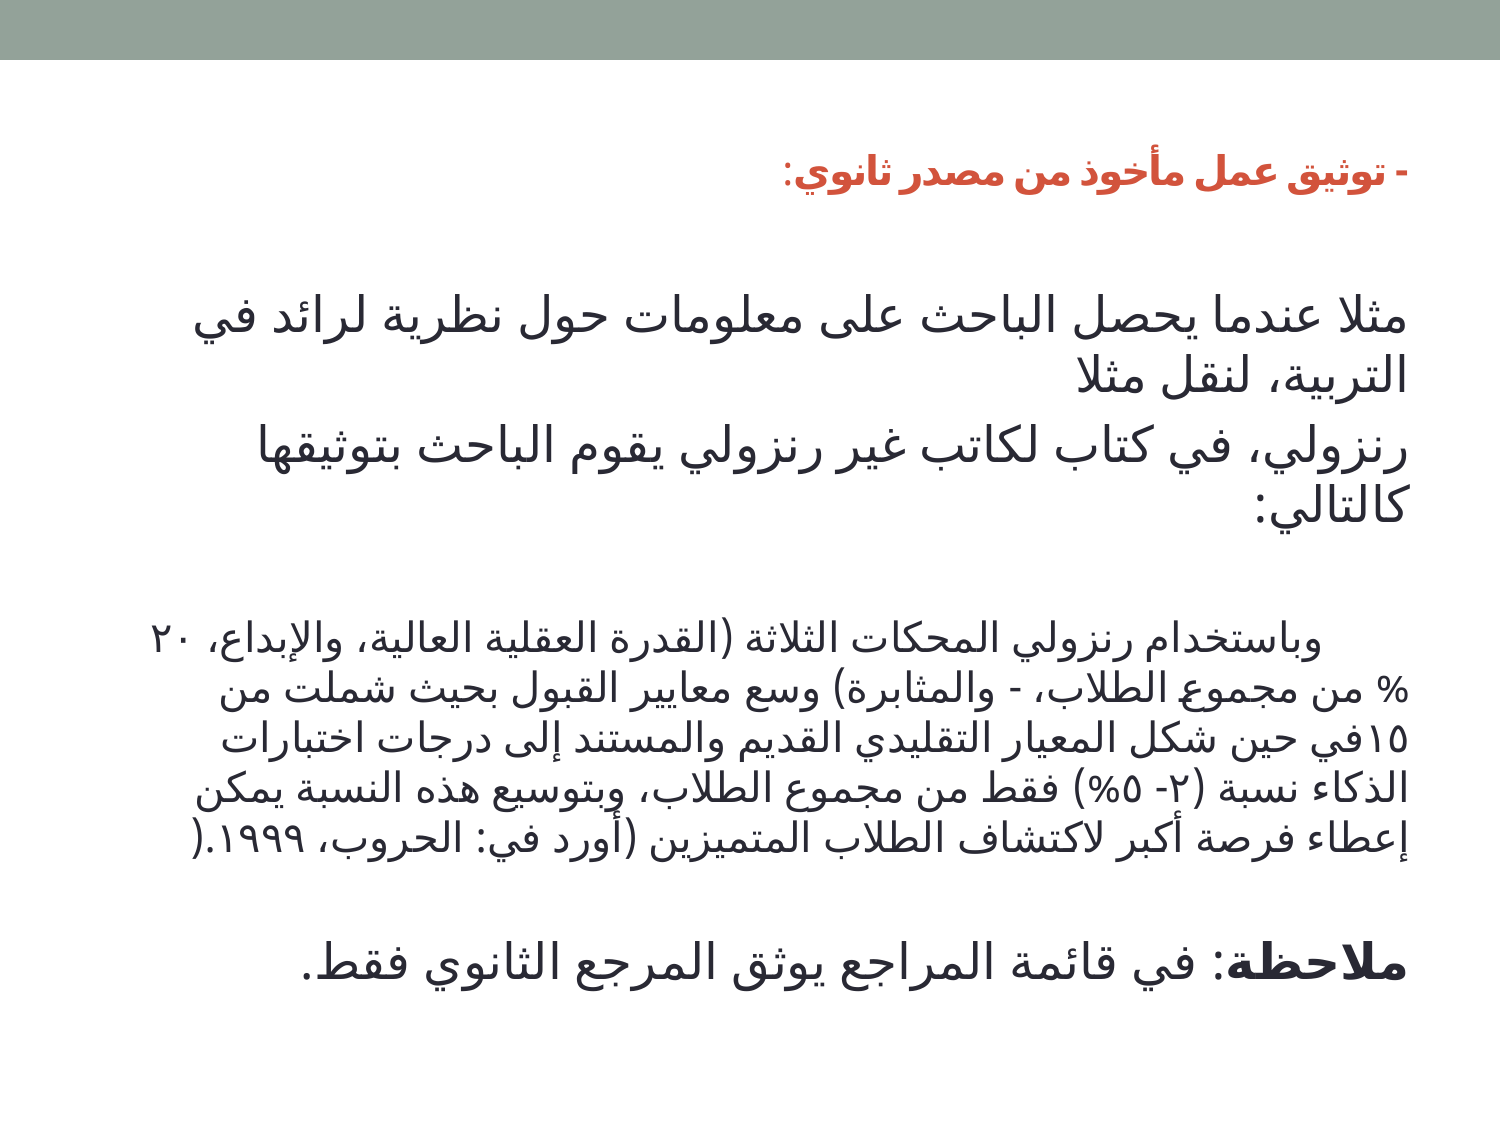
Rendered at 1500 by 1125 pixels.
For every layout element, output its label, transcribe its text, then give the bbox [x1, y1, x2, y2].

title - توثيق عمل مأخوذ من مصدر ثانوي: [75, 87, 1425, 250]
list مثلا عندما يحصل الباحث على معلومات حول نظرية لرائد في التربية، لنقل مثلا رنزولي، في كتاب لكاتب غير رنزولي يقوم الباحث بتوثيقها كالتالي: وباستخدام رنزولي المحكات الثلاثة (القدرة العقلية العالية، والإبداع، ٢٠ % من مجموع الطلاب، - والمثابرة) وسع معايير القبول بحيث شملت من ١٥في حين شكل المعيار التقليدي القديم والمستند إلى درجات اختبارات الذكاء نسبة (٢- ٥%) فقط من مجموع الطلاب، وبتوسيع هذه النسبة يمكن إعطاء فرصة أكبر لاكتشاف الطلاب المتميزين (أورد في: الحروب، ١٩٩٩.( ملاحظة: في قائمة المراجع يوثق المرجع الثانوي فقط. [112, 275, 1425, 1063]
